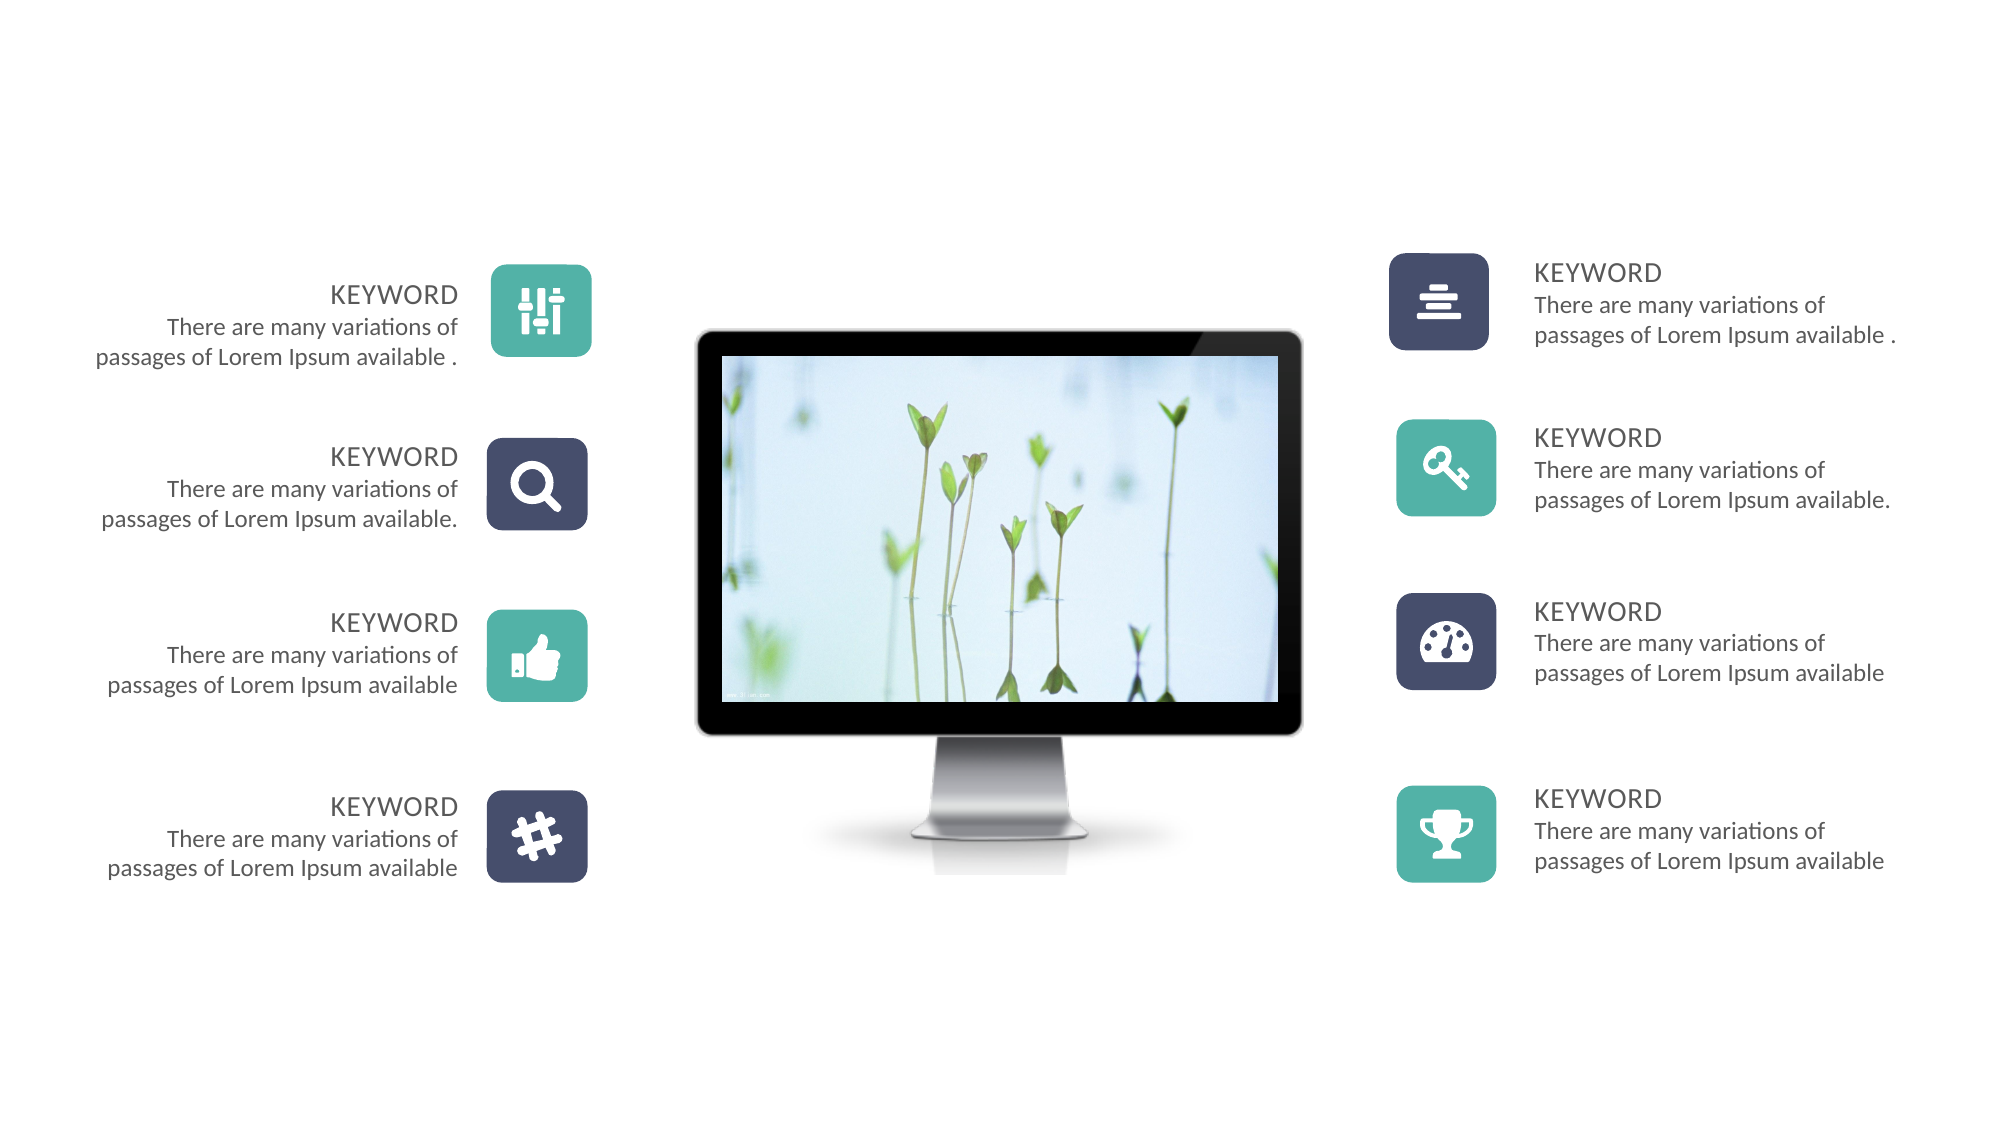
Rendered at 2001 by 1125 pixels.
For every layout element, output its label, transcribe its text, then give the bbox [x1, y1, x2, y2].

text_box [486, 437, 588, 531]
text_box KEYWORD There are many variations of passages of Lorem Ipsum available . [66, 267, 474, 378]
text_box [486, 609, 588, 702]
text_box KEYWORD There are many variations of passages of Lorem Ipsum available. [66, 429, 474, 540]
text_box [1396, 593, 1497, 691]
text_box KEYWORD There are many variations of passages of Lorem Ipsum available [66, 596, 474, 706]
text_box KEYWORD There are many variations of passages of Lorem Ipsum available [1519, 772, 1927, 882]
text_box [486, 790, 588, 883]
text_box KEYWORD There are many variations of passages of Lorem Ipsum available [66, 779, 474, 890]
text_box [1389, 253, 1489, 351]
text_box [1396, 785, 1497, 883]
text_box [680, 294, 1320, 875]
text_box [490, 264, 592, 357]
text_box KEYWORD There are many variations of passages of Lorem Ipsum available . [1519, 246, 1927, 356]
text_box KEYWORD There are many variations of passages of Lorem Ipsum available. [1519, 410, 1927, 521]
text_box KEYWORD There are many variations of passages of Lorem Ipsum available [1519, 584, 1927, 694]
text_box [1396, 419, 1497, 517]
